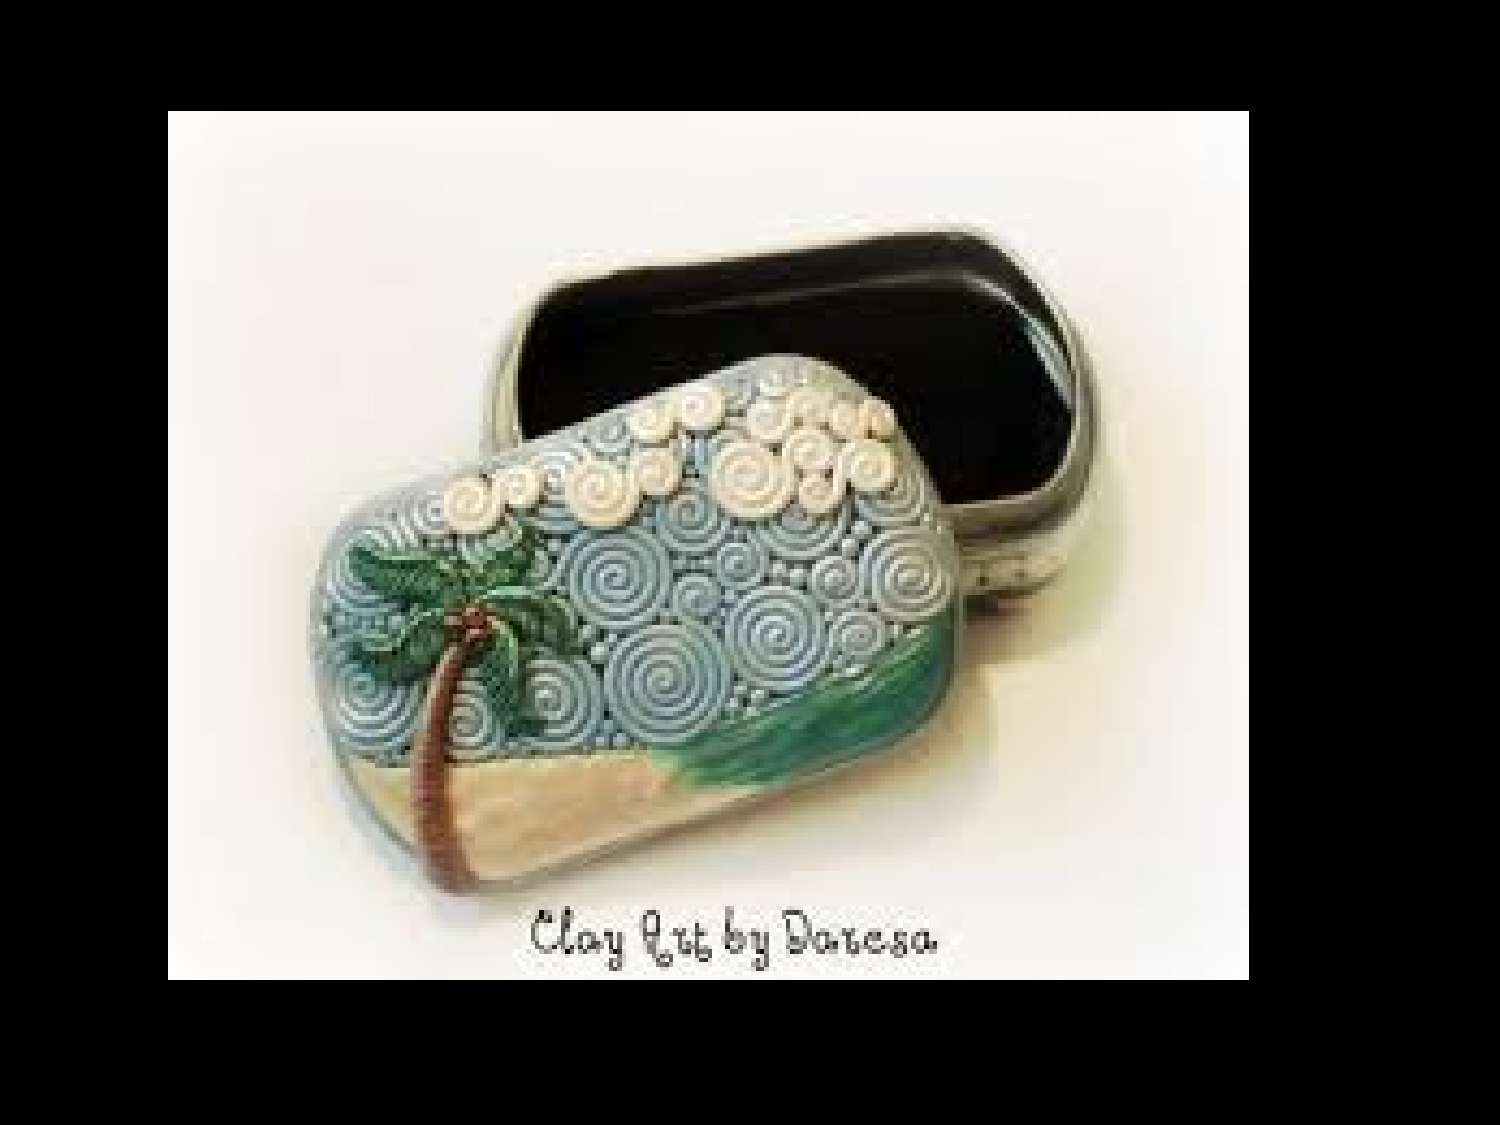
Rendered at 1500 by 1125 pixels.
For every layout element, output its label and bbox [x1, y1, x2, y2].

picture [168, 111, 1249, 980]
